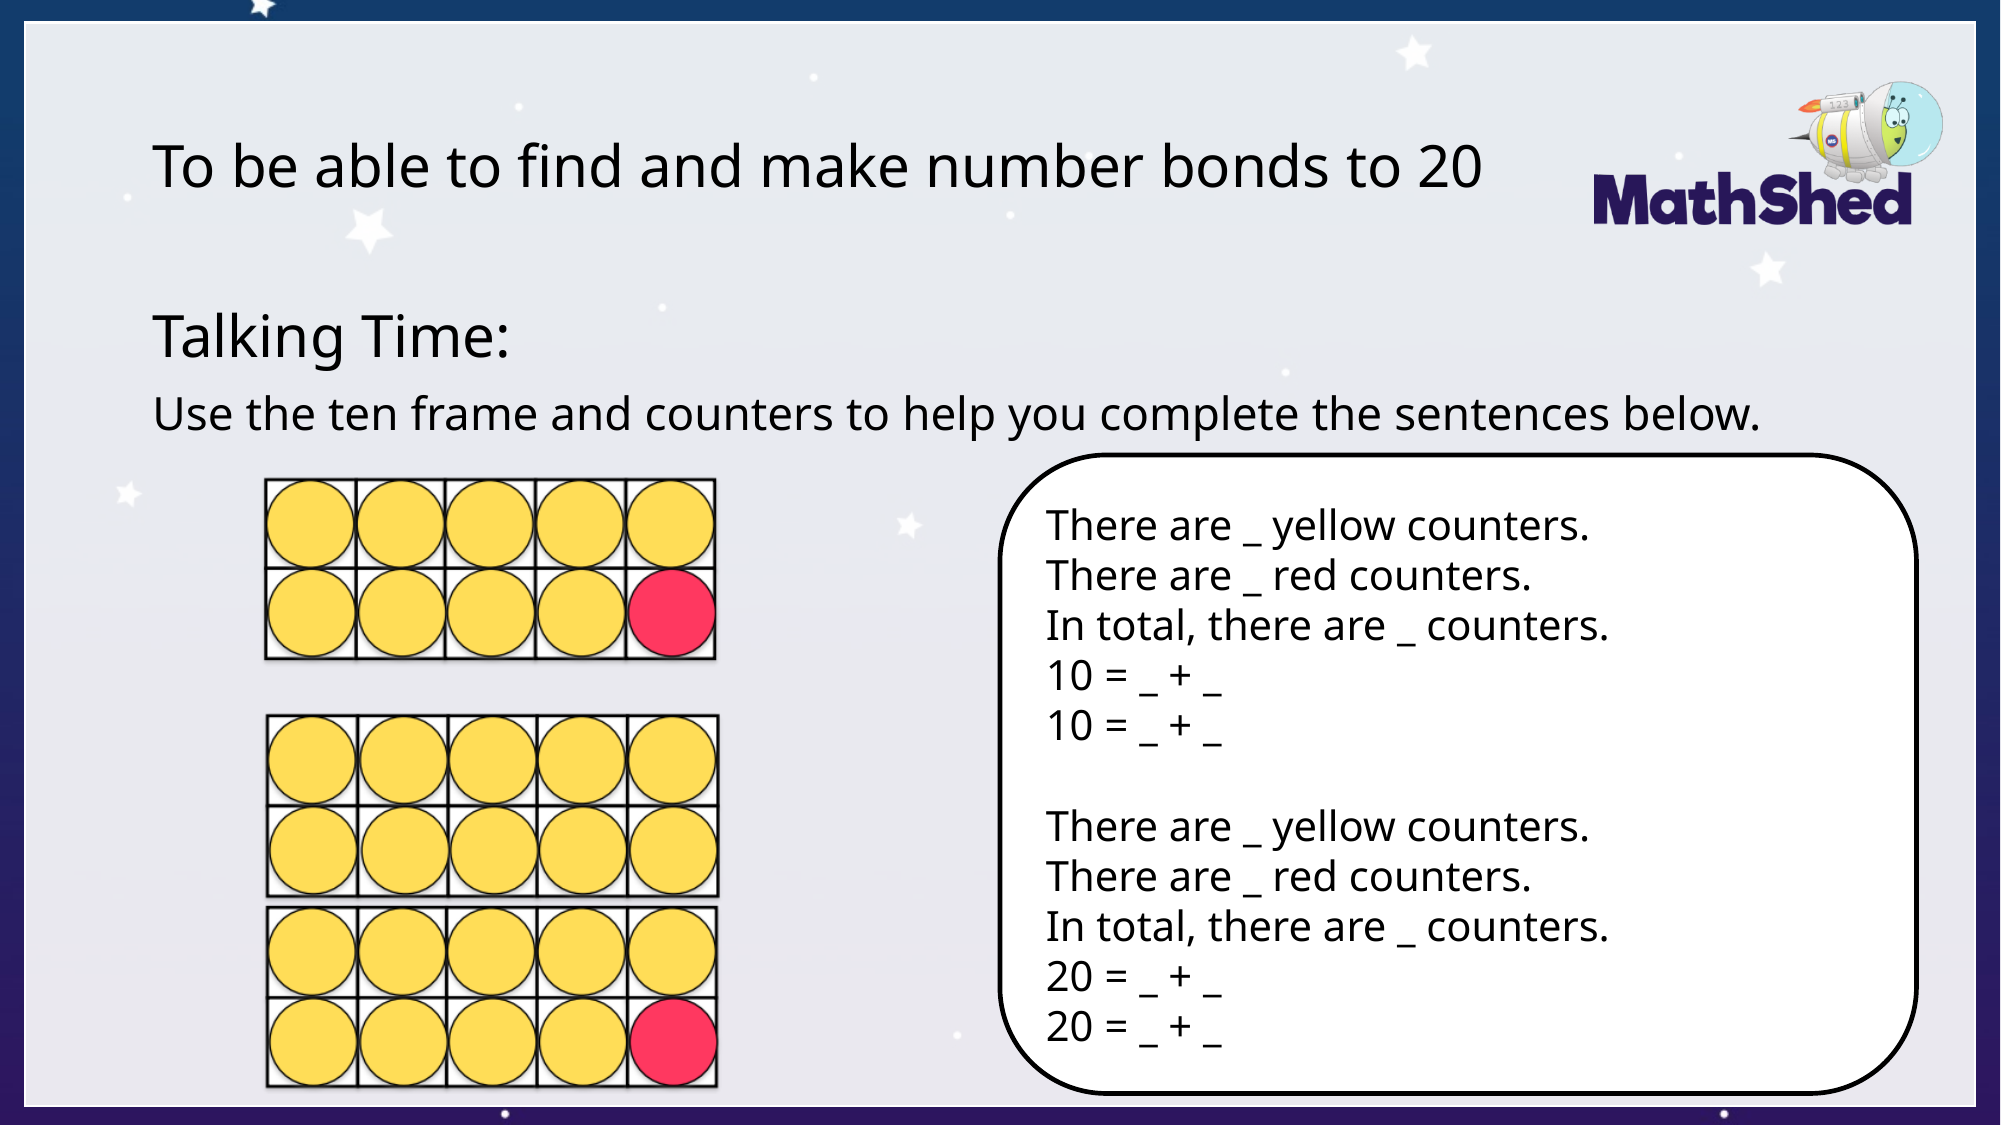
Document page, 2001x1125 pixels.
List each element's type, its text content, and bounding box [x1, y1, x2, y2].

text_box There are _ yellow counters. There are _ red counters. In total, there are _ counters. 10 = _ + _ 10 = _ + _ There are _ yellow counters. There are _ red counters. In total, there are _ counters. 20 = _ + _ 20 = _ + _ [998, 453, 1918, 1095]
title To be able to find and make number bonds to 20 [137, 59, 1578, 278]
picture [0, 0, 2001, 1125]
list Talking Time: Use the ten frame and counters to help you complete the sentences below. [137, 299, 1863, 1014]
